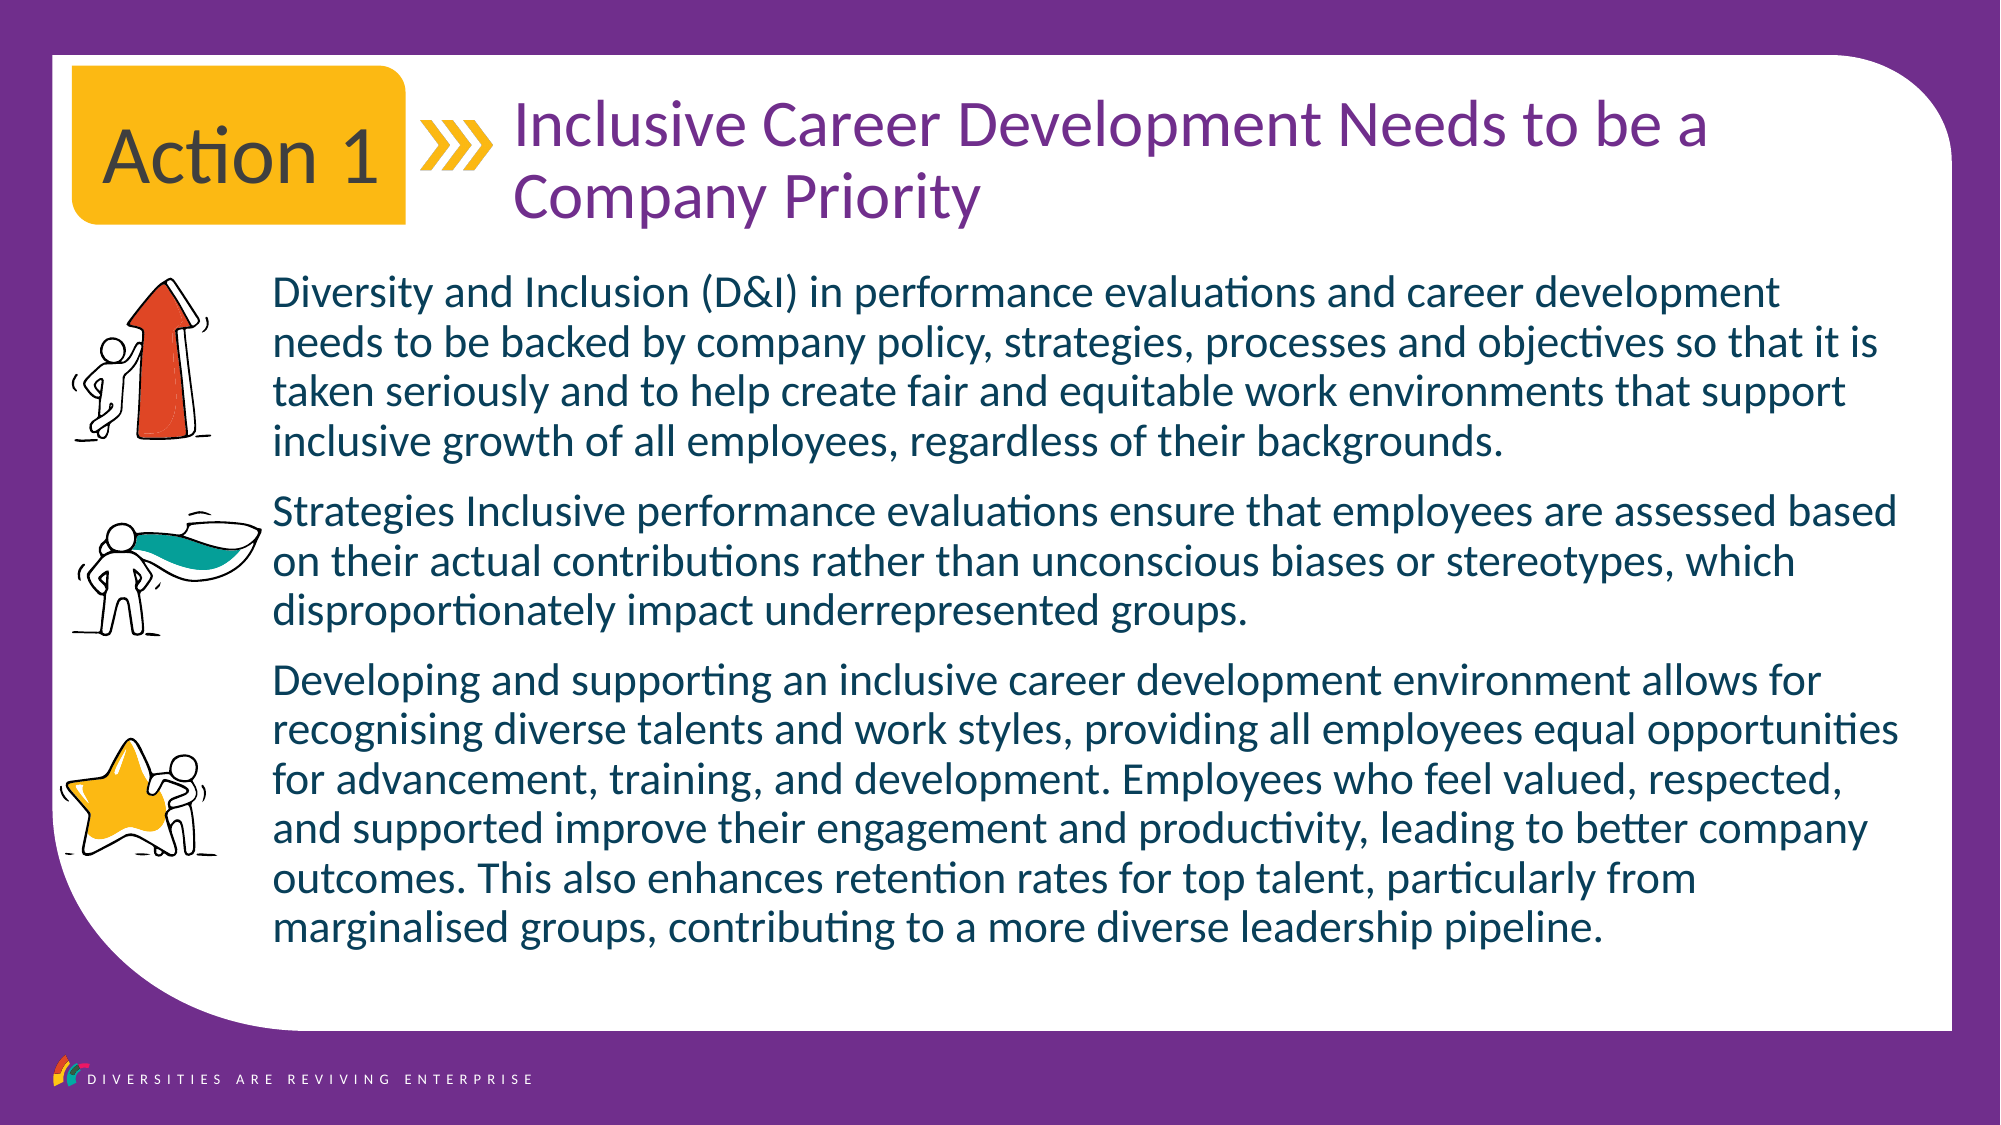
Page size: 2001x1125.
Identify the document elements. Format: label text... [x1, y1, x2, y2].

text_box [71, 277, 212, 442]
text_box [72, 511, 262, 637]
text_box Action 1 [26, 57, 396, 214]
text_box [59, 737, 218, 857]
list Inclusive Career Development Needs to be a Company Priority [498, 81, 1814, 214]
text_box [75, 70, 407, 226]
picture [413, 102, 499, 188]
list Diversity and Inclusion (D&I) in performance evaluations and career development needs to be backed by company policy, strategies, processes and objectives so that it is taken seriously and to help create fair and equitable work environments that support inclusive growth of all employees, regardless of their backgrounds. Strategies Inclusive performance evaluations ensure that employees are assessed based on their actual contributions rather than unconscious biases or stereotypes, which disproportionately impact underrepresented groups. Developing and supporting an inclusive career development environment allows for recognising diverse talents and work styles, providing all employees equal opportunities for advancement, training, and development. Employees who feel valued, respected, and supported improve their engagement and productivity, leading to better company outcomes. This also enhances retention rates for top talent, particularly from marginalised groups, contributing to a more diverse leadership pipeline. [257, 261, 1916, 893]
